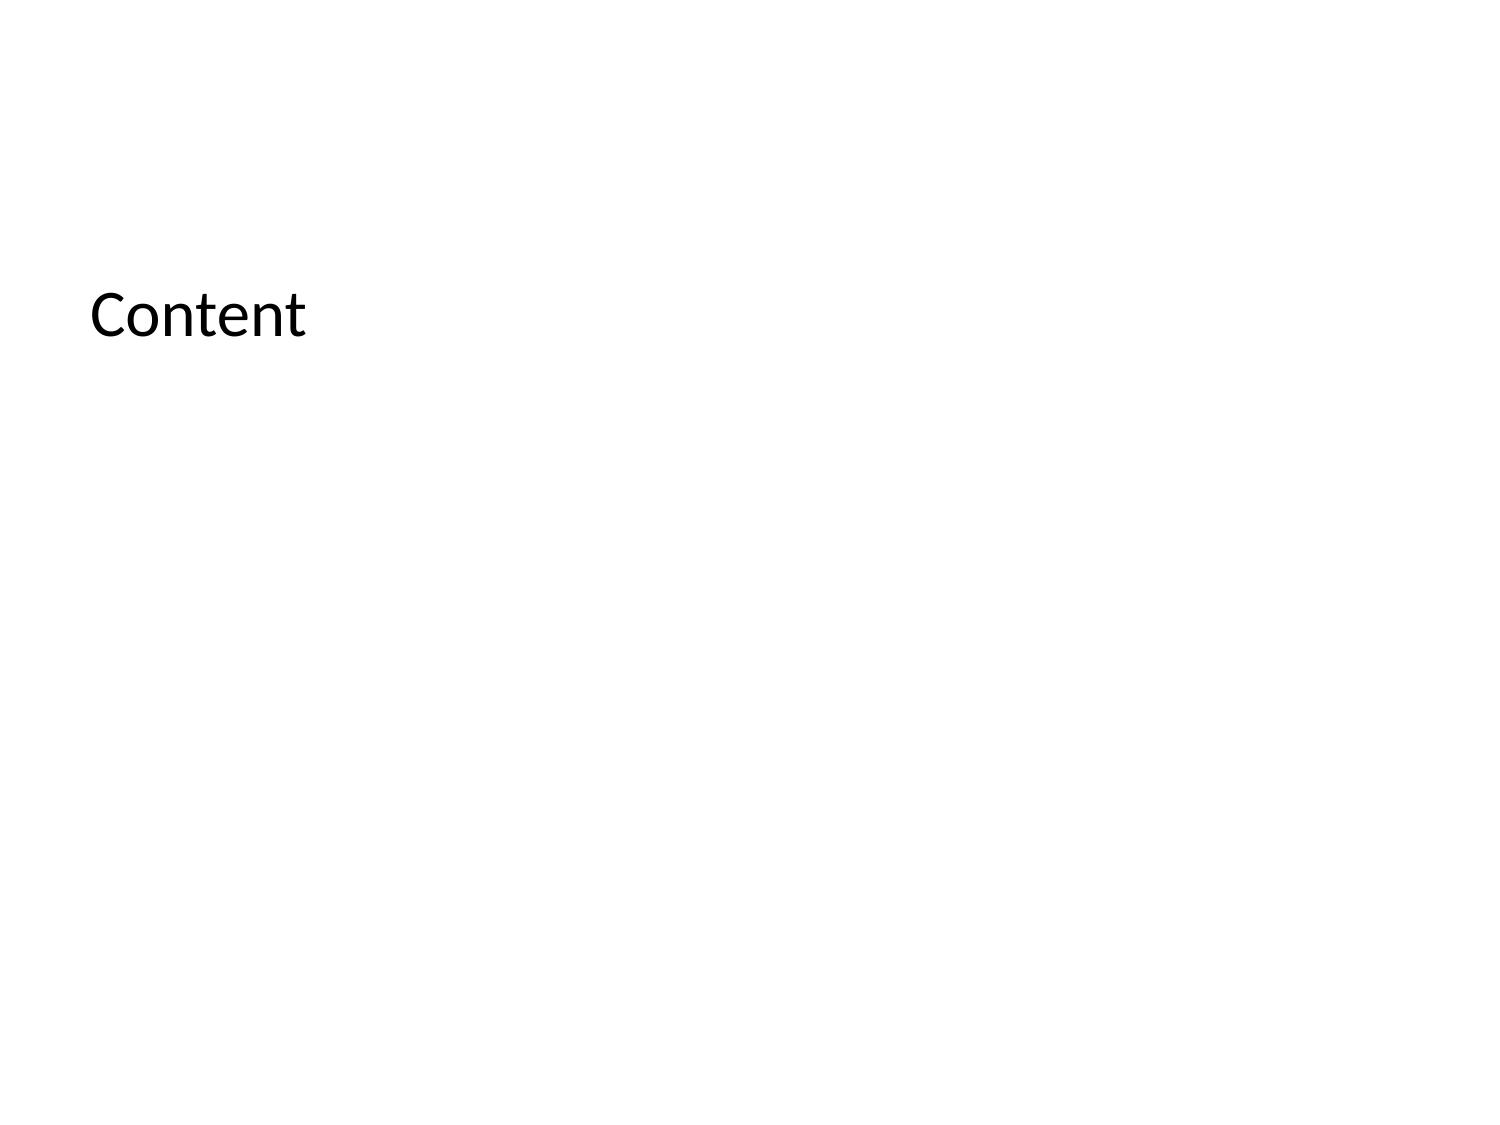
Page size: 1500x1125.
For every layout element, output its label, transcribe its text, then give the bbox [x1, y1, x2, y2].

list Content [75, 262, 1425, 1005]
